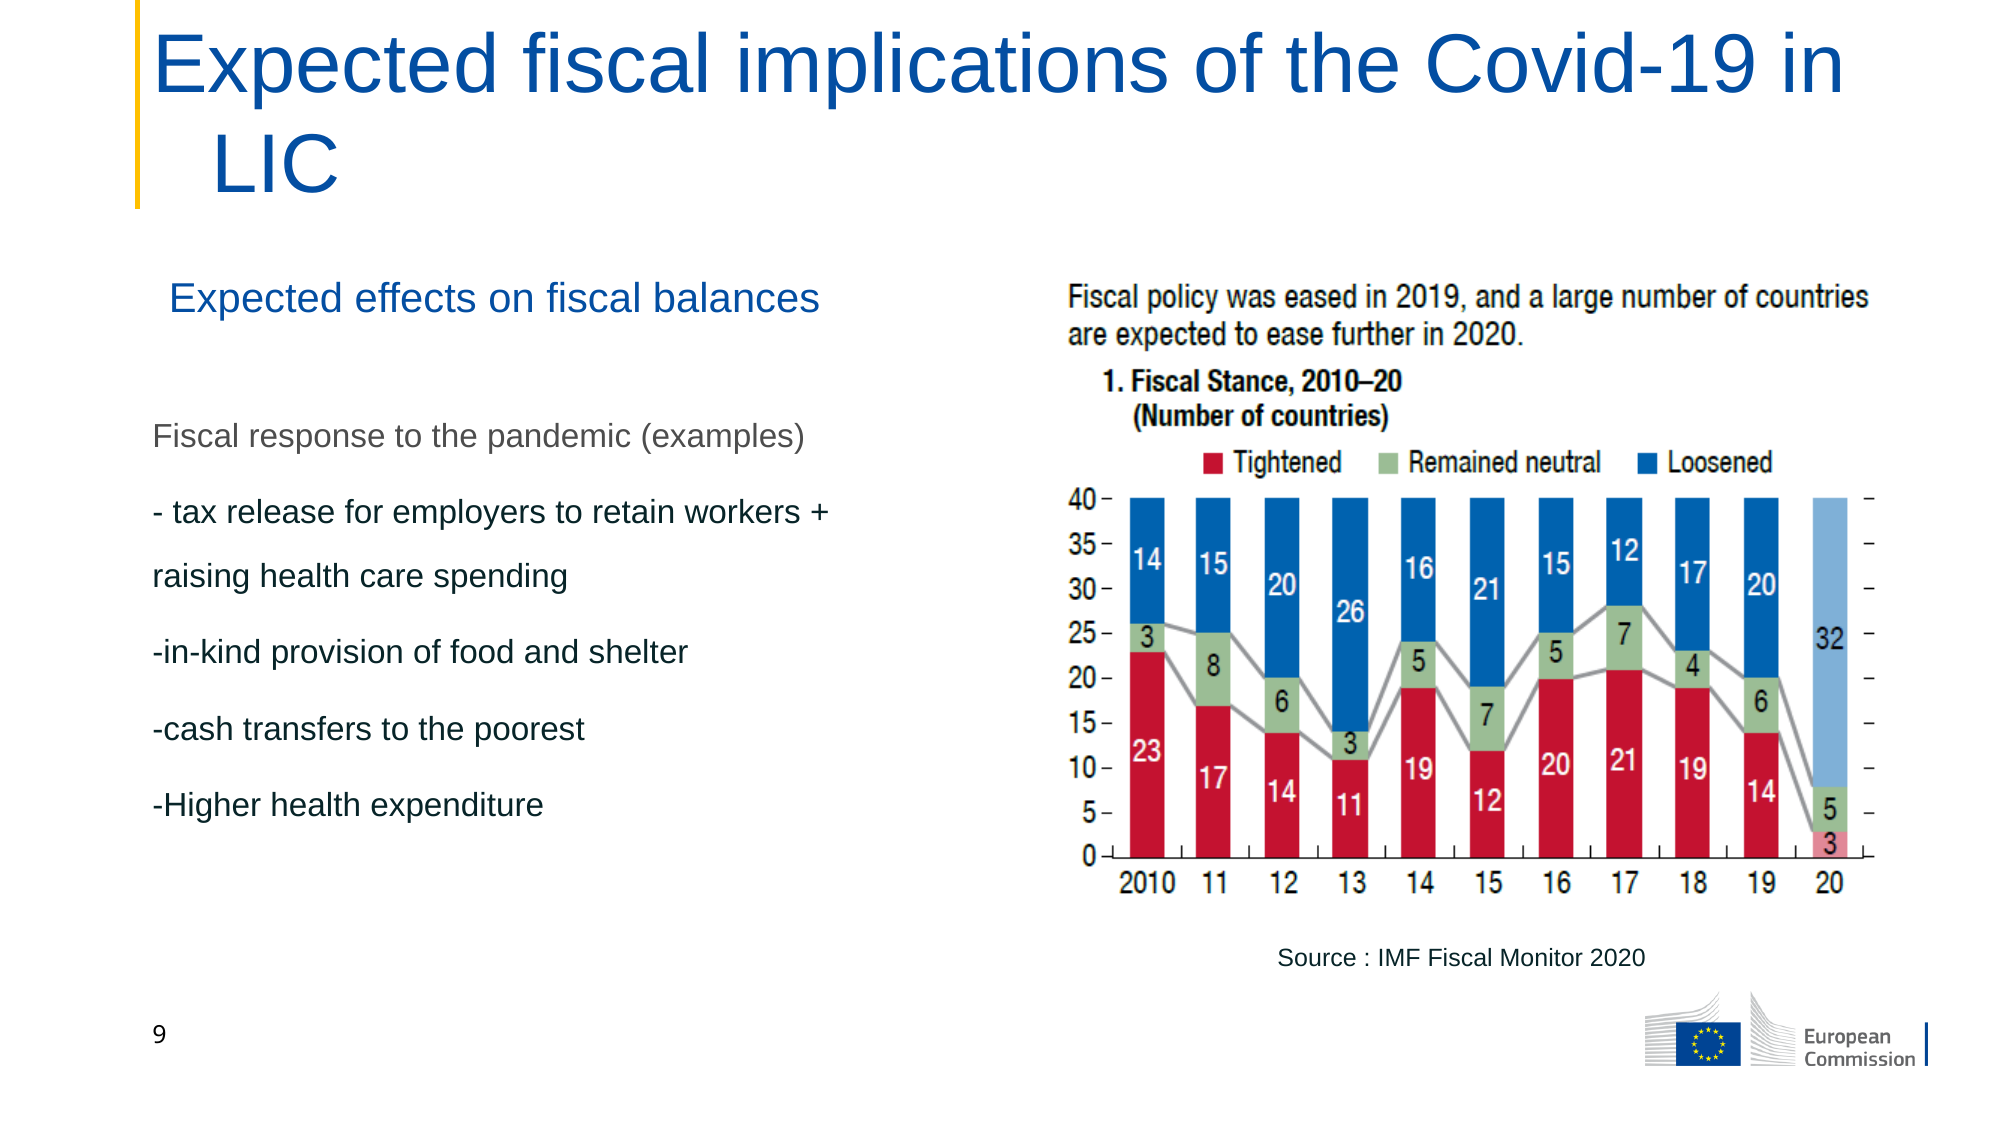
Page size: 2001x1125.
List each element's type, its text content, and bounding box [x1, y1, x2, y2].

picture [988, 275, 1914, 909]
text_box [1036, 909, 1784, 995]
title Expected effects on fiscal balances [153, 234, 1879, 322]
list Fiscal response to the pandemic (examples) - tax release for employers to retain workers + raising health care spending -in-kind provision of food and shelter -cash transfers to the poorest -Higher health expenditure [137, 382, 884, 995]
picture [1645, 991, 1928, 1066]
slide_number 9 [137, 1005, 588, 1066]
text_box Source : IMF Fiscal Monitor 2020 [1255, 919, 1706, 984]
text_box Expected fiscal implications of the Covid-19 in LIC [137, 0, 1896, 218]
